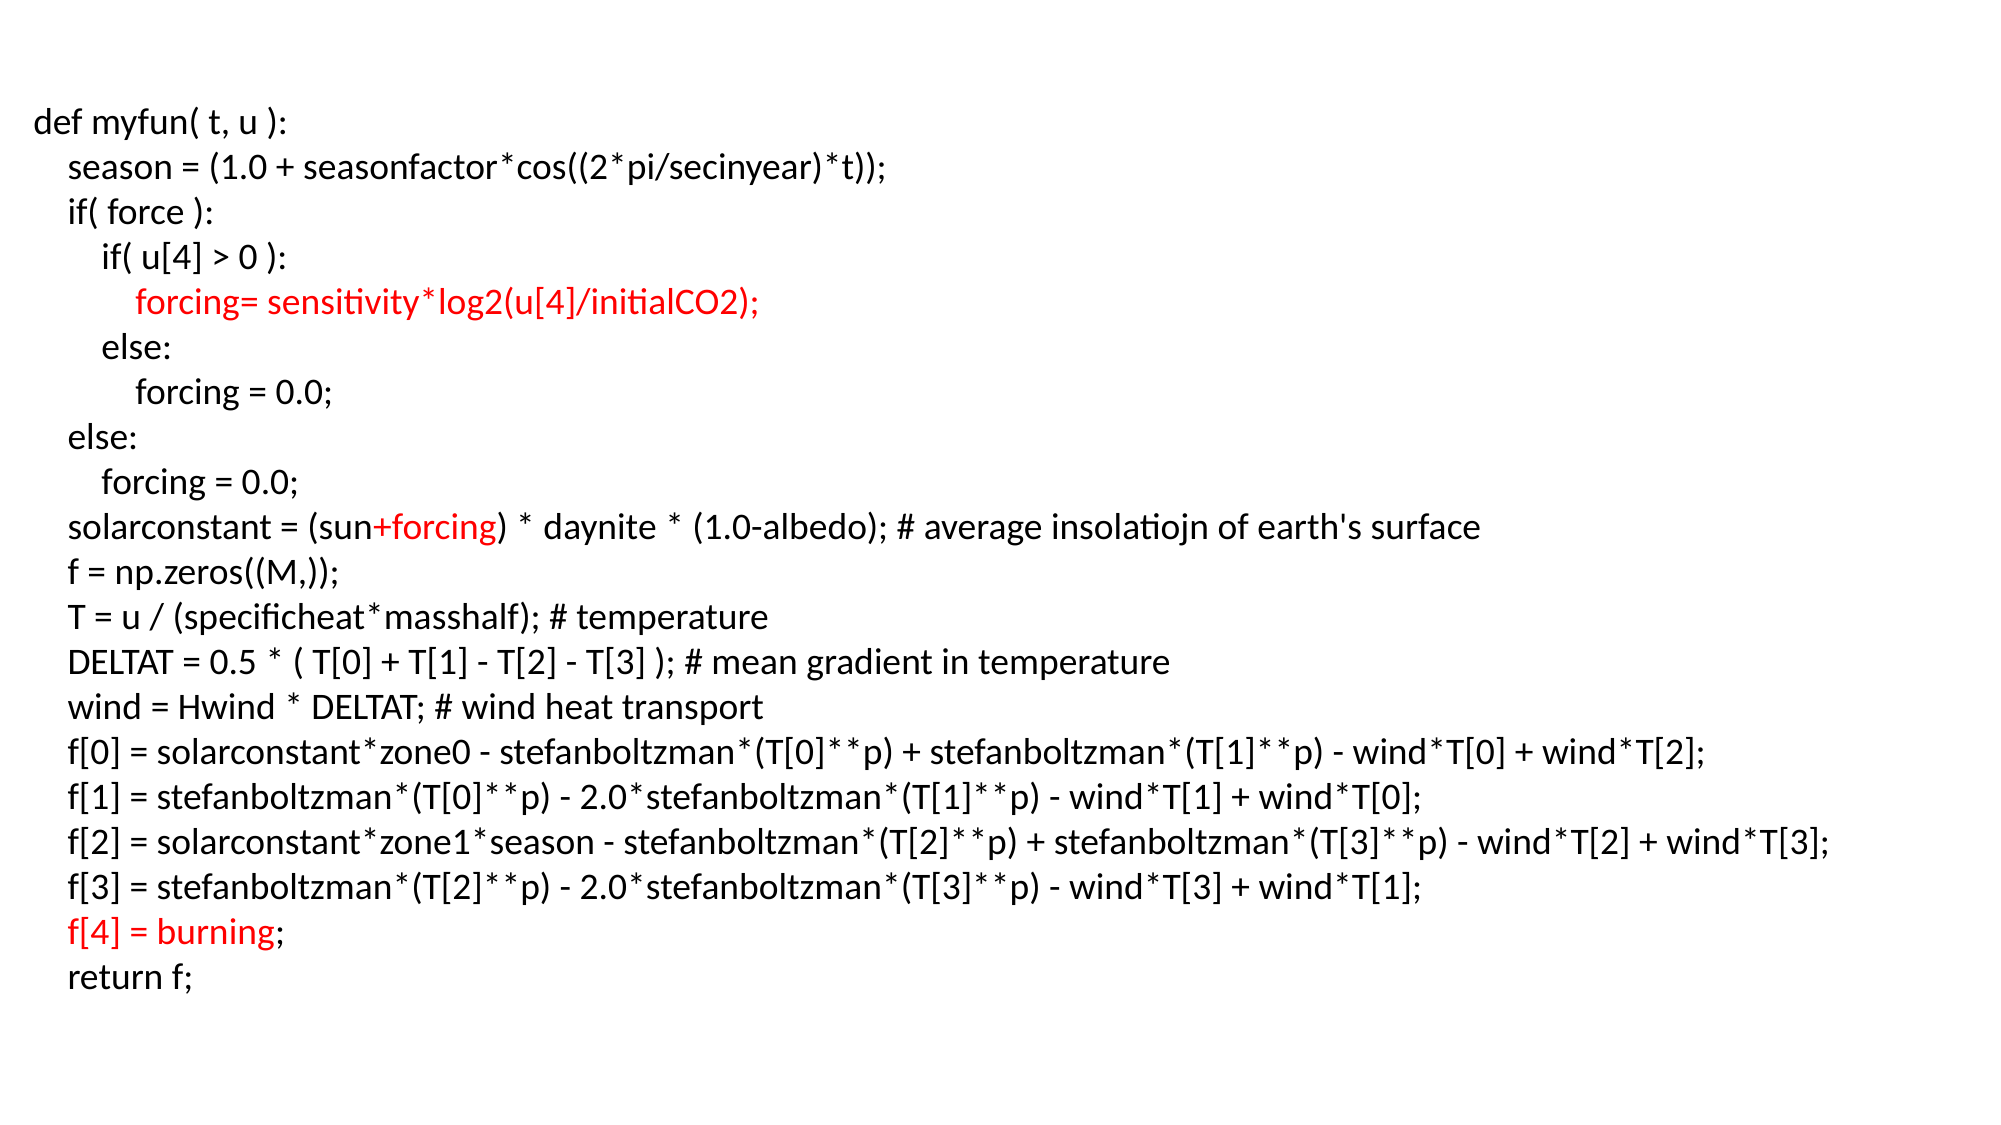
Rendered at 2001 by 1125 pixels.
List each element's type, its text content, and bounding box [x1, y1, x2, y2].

text_box def myfun( t, u ): season = (1.0 + seasonfactor*cos((2*pi/secinyear)*t)); if( force ): if( u[4] > 0 ): forcing= sensitivity*log2(u[4]/initialCO2); else: forcing = 0.0; else: forcing = 0.0; solarconstant = (sun+forcing) * daynite * (1.0-albedo); # average insolatiojn of earth's surface f = np.zeros((M,)); T = u / (specificheat*masshalf); # temperature DELTAT = 0.5 * ( T[0] + T[1] - T[2] - T[3] ); # mean gradient in temperature wind = Hwind * DELTAT; # wind heat transport f[0] = solarconstant*zone0 - stefanboltzman*(T[0]**p) + stefanboltzman*(T[1]**p) - wind*T[0] + wind*T[2]; f[1] = stefanboltzman*(T[0]**p) - 2.0*stefanboltzman*(T[1]**p) - wind*T[1] + wind*T[0]; f[2] = solarconstant*zone1*season - stefanboltzman*(T[2]**p) + stefanboltzman*(T[3]**p) - wind*T[2] + wind*T[3]; f[3] = stefanboltzman*(T[2]**p) - 2.0*stefanboltzman*(T[3]**p) - wind*T[3] + wind*T[1]; f[4] = burning; return f; [18, 89, 1957, 1005]
